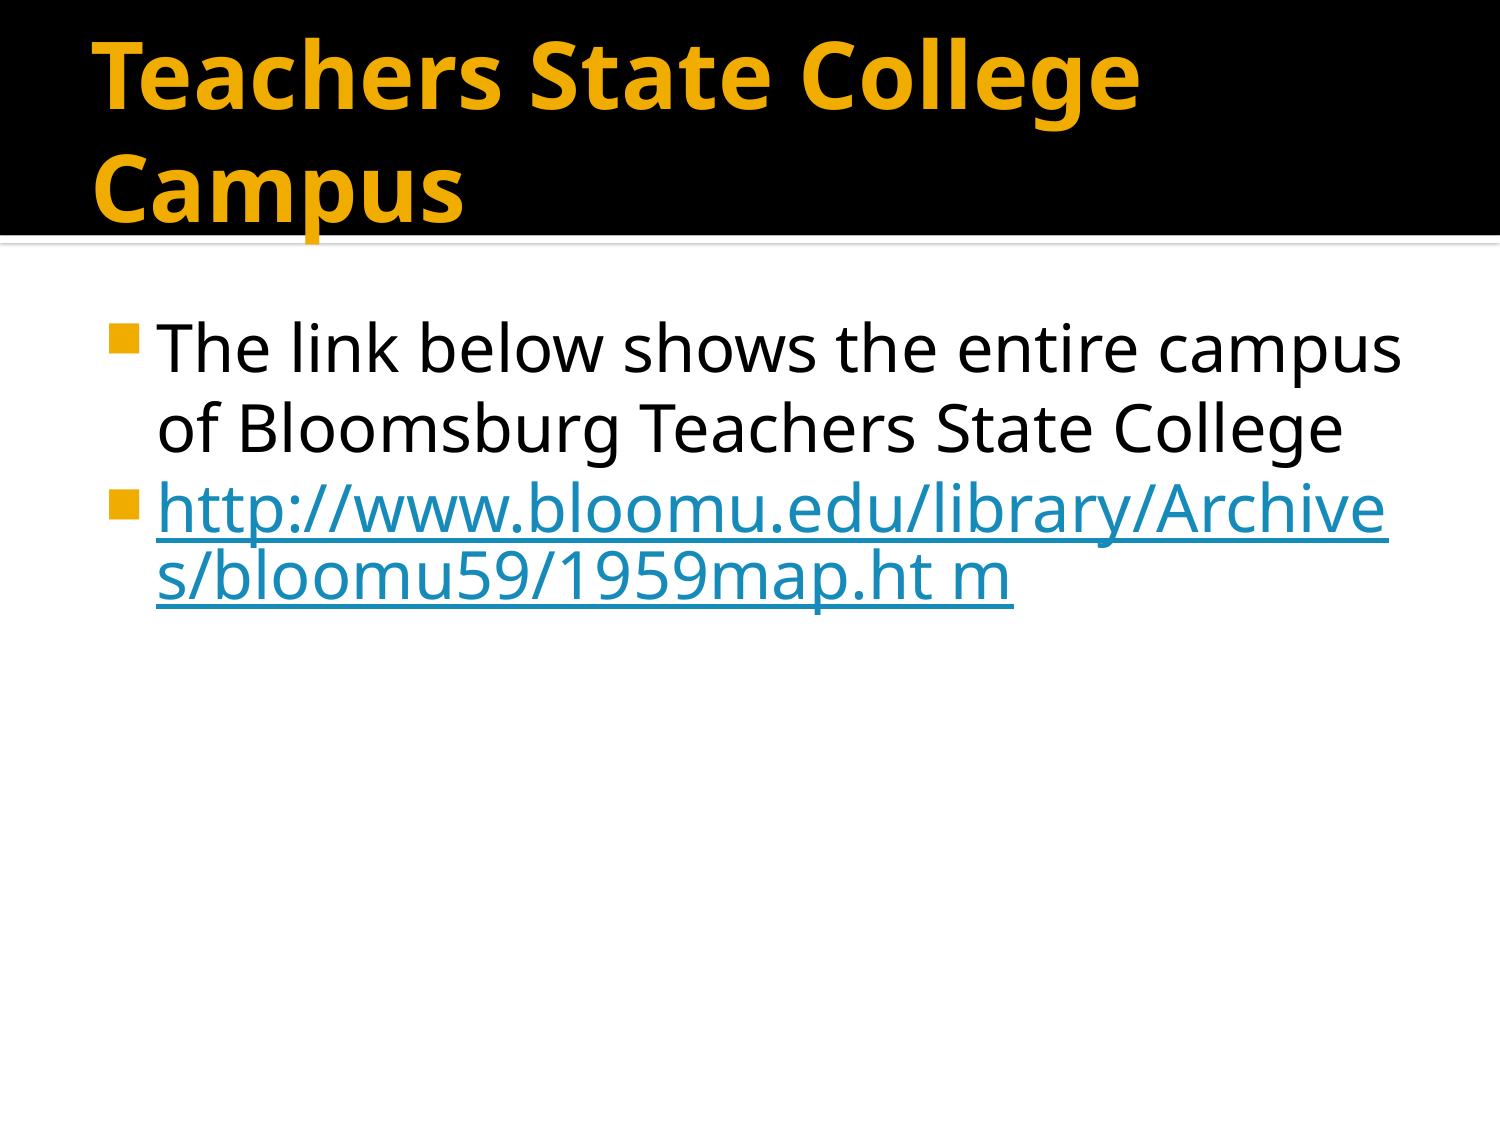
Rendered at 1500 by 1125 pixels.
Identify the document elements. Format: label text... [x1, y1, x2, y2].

title Teachers State College Campus [75, 25, 1425, 231]
list The link below shows the entire campus of Bloomsburg Teachers State College http://www.bloomu.edu/library/Archives/bloomu59/1959map.ht m [75, 291, 1425, 1050]
